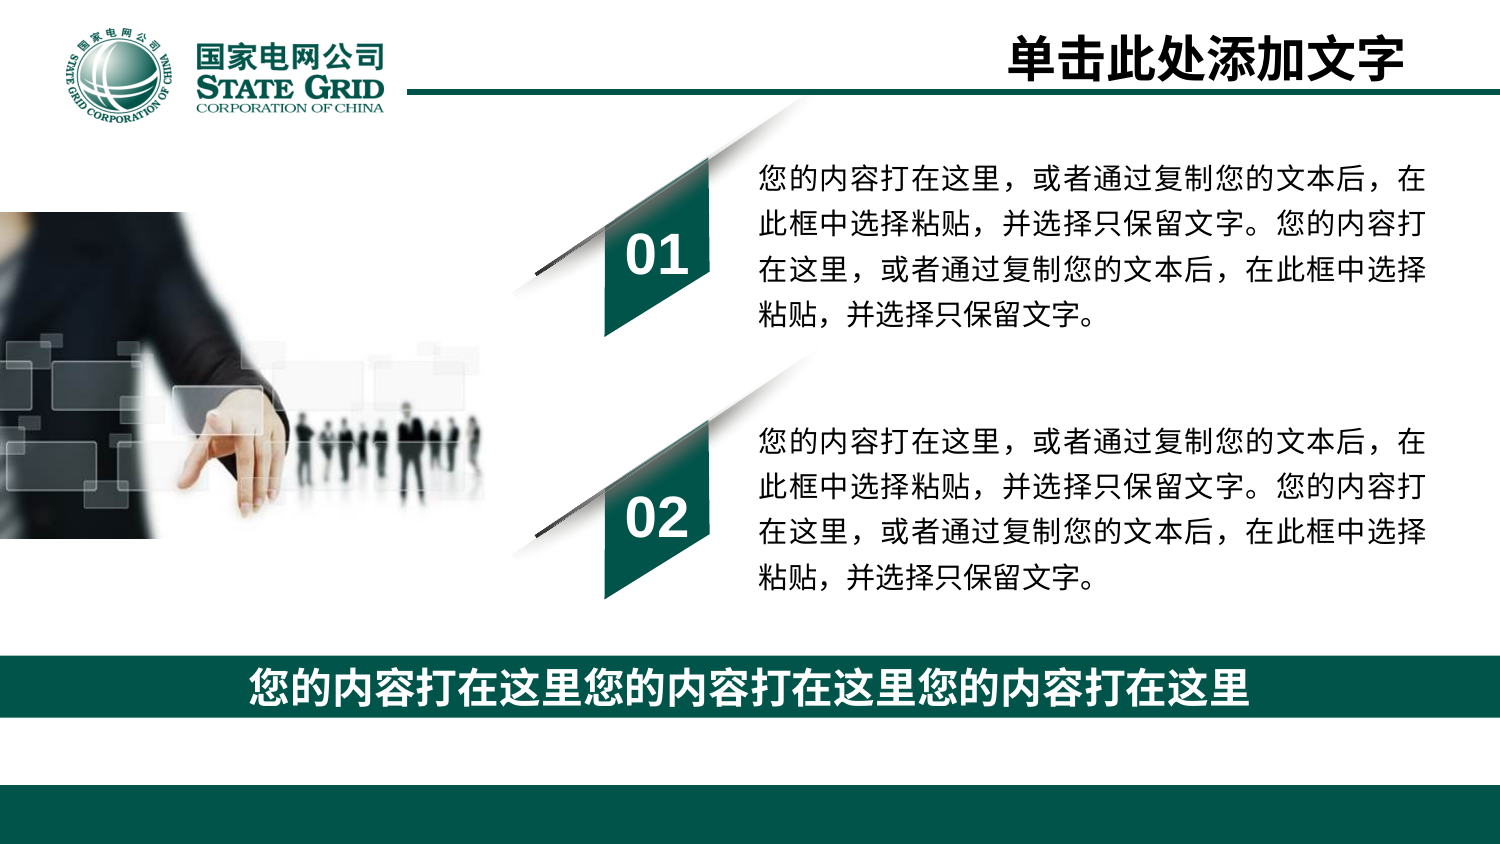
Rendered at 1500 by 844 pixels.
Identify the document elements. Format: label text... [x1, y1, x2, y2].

text_box [0, 210, 494, 541]
picture [66, 28, 384, 123]
picture [715, 87, 833, 157]
text_box 您的内容打在这里您的内容打在这里您的内容打在这里 [0, 654, 1500, 720]
text_box 您的内容打在这里，或者通过复制您的文本后，在此框中选择粘贴，并选择只保留文字。您的内容打在这里，或者通过复制您的文本后，在此框中选择粘贴，并选择只保留文字。 [744, 142, 1443, 339]
text_box 您的内容打在这里，或者通过复制您的文本后，在此框中选择粘贴，并选择只保留文字。您的内容打在这里，或者通过复制您的文本后，在此框中选择粘贴，并选择只保留文字。 [744, 405, 1443, 602]
picture [716, 349, 833, 419]
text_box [486, 419, 857, 600]
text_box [486, 157, 857, 338]
